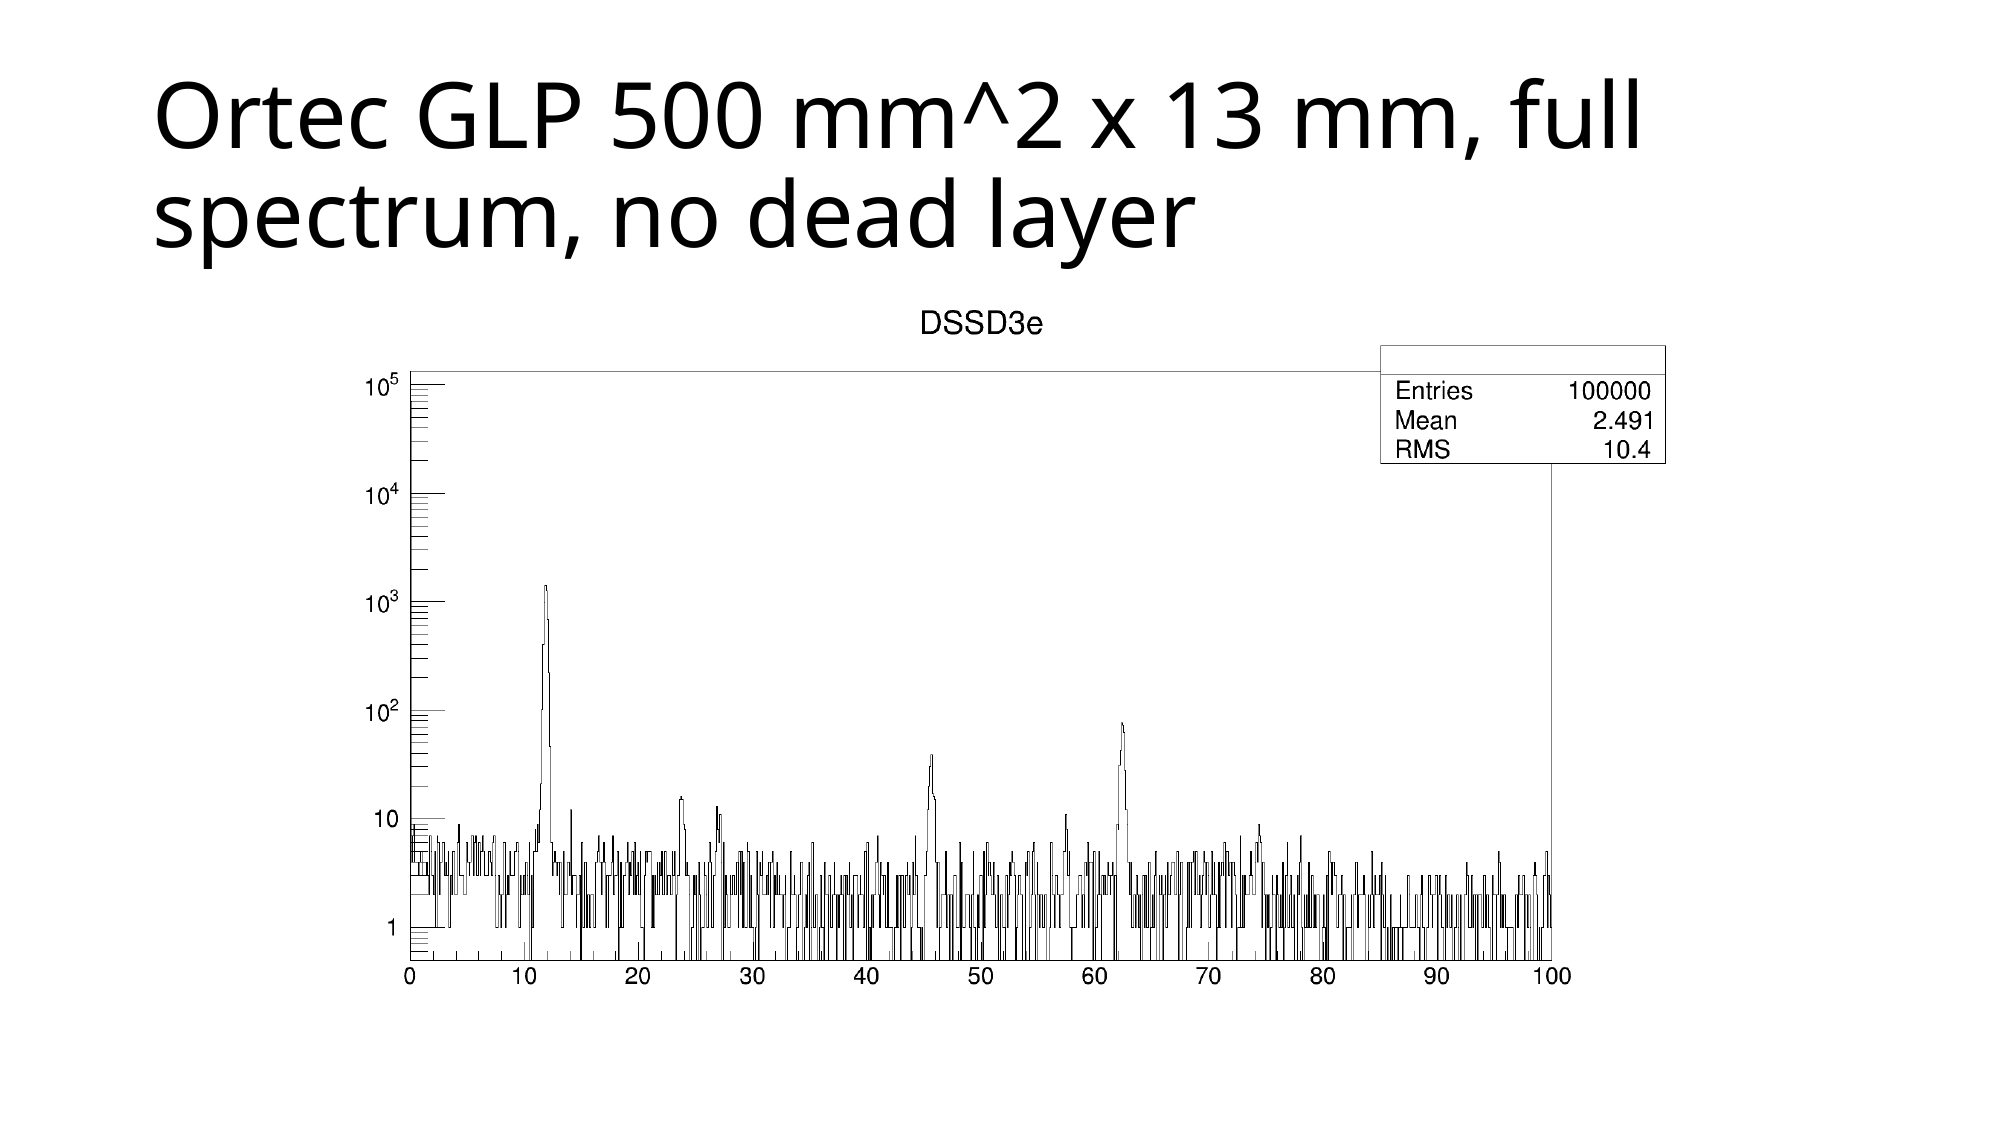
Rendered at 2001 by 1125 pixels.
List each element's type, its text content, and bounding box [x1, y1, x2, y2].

title Ortec GLP 500 mm^2 x 13 mm, full spectrum, no dead layer [137, 59, 1863, 278]
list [324, 299, 1676, 1014]
